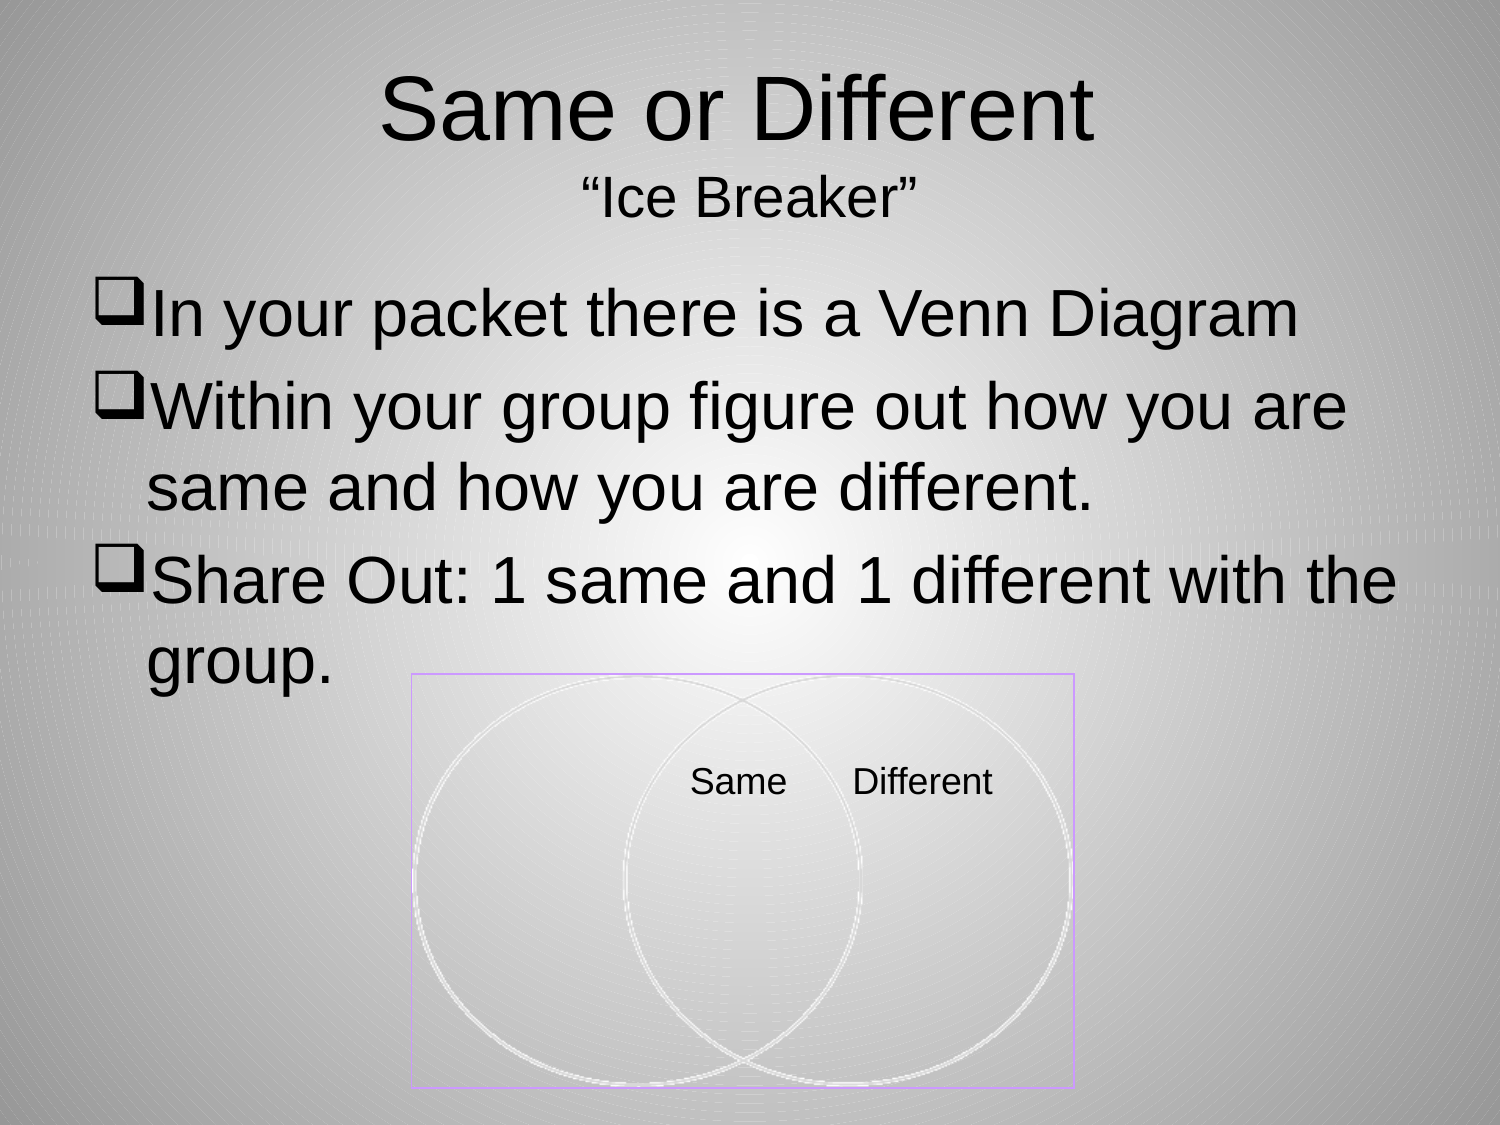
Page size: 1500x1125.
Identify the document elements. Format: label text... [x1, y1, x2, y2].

list In your packet there is a Venn Diagram Within your group figure out how you are same and how you are different. Share Out: 1 same and 1 different with the group. [74, 262, 1426, 1006]
picture [412, 674, 1074, 1088]
title Same or Different “Ice Breaker” [74, 44, 1426, 233]
